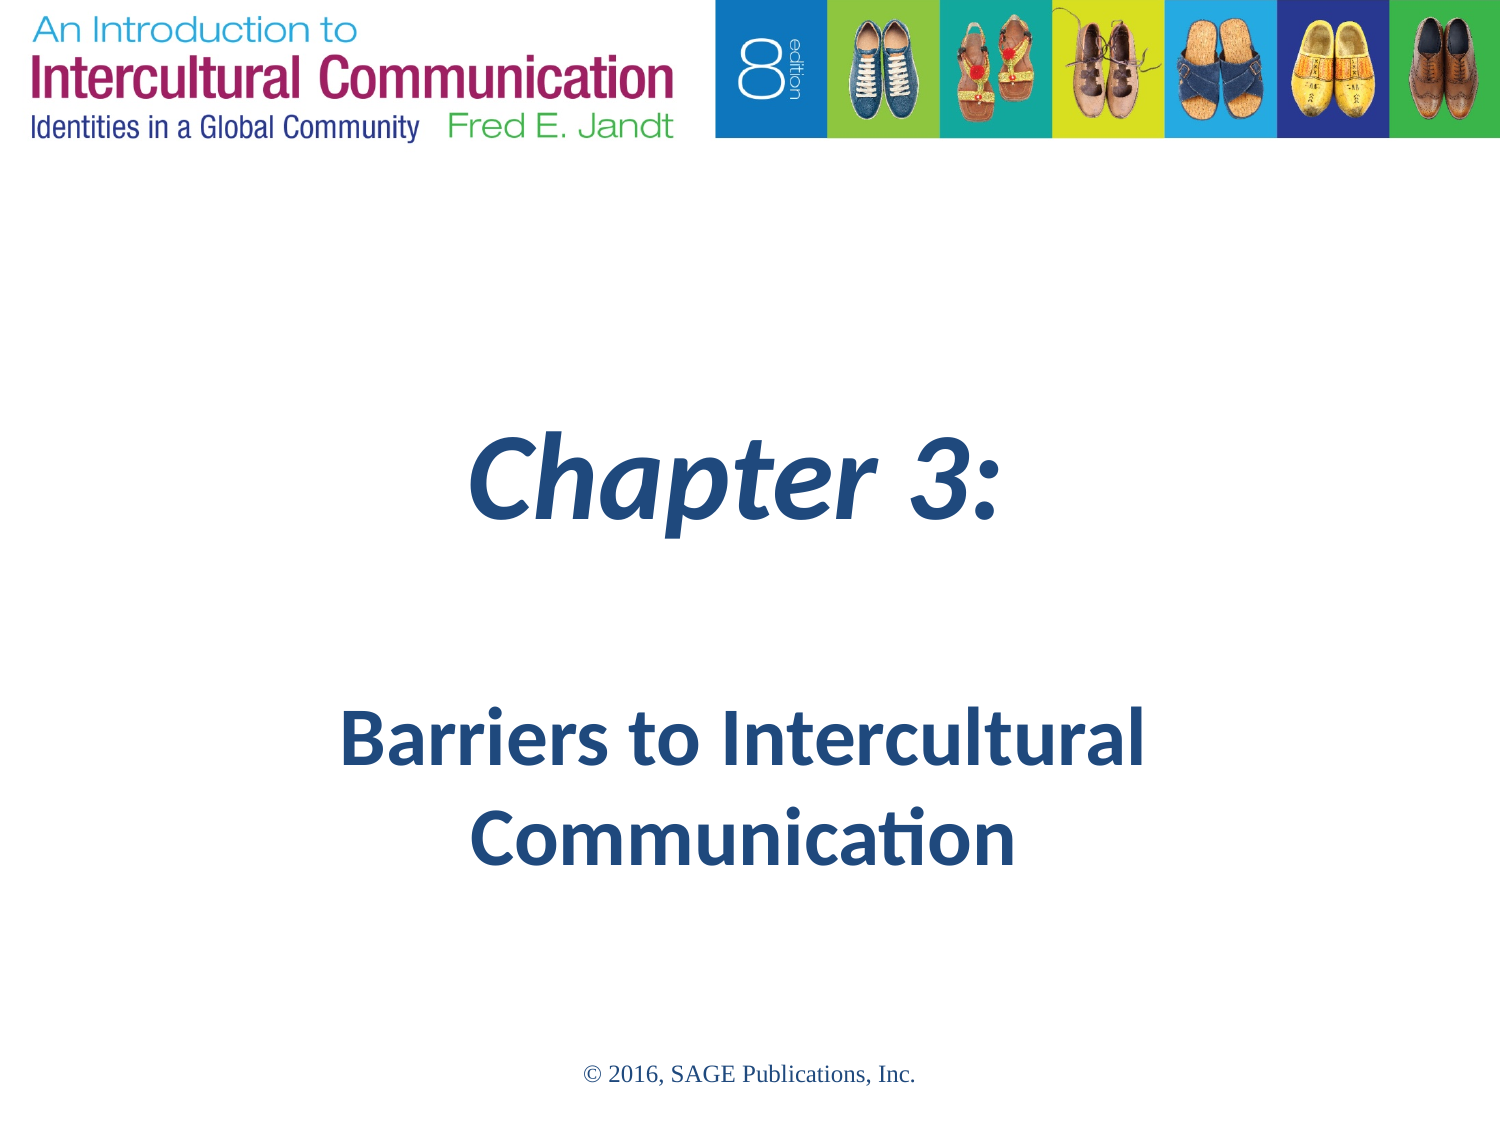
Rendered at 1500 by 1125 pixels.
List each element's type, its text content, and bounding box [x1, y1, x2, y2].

subtitle Barriers to Intercultural Communication [174, 575, 1313, 900]
footer © 2016, SAGE Publications, Inc. [512, 1042, 988, 1103]
title Chapter 3: [112, 349, 1388, 591]
picture [0, 0, 1500, 1125]
